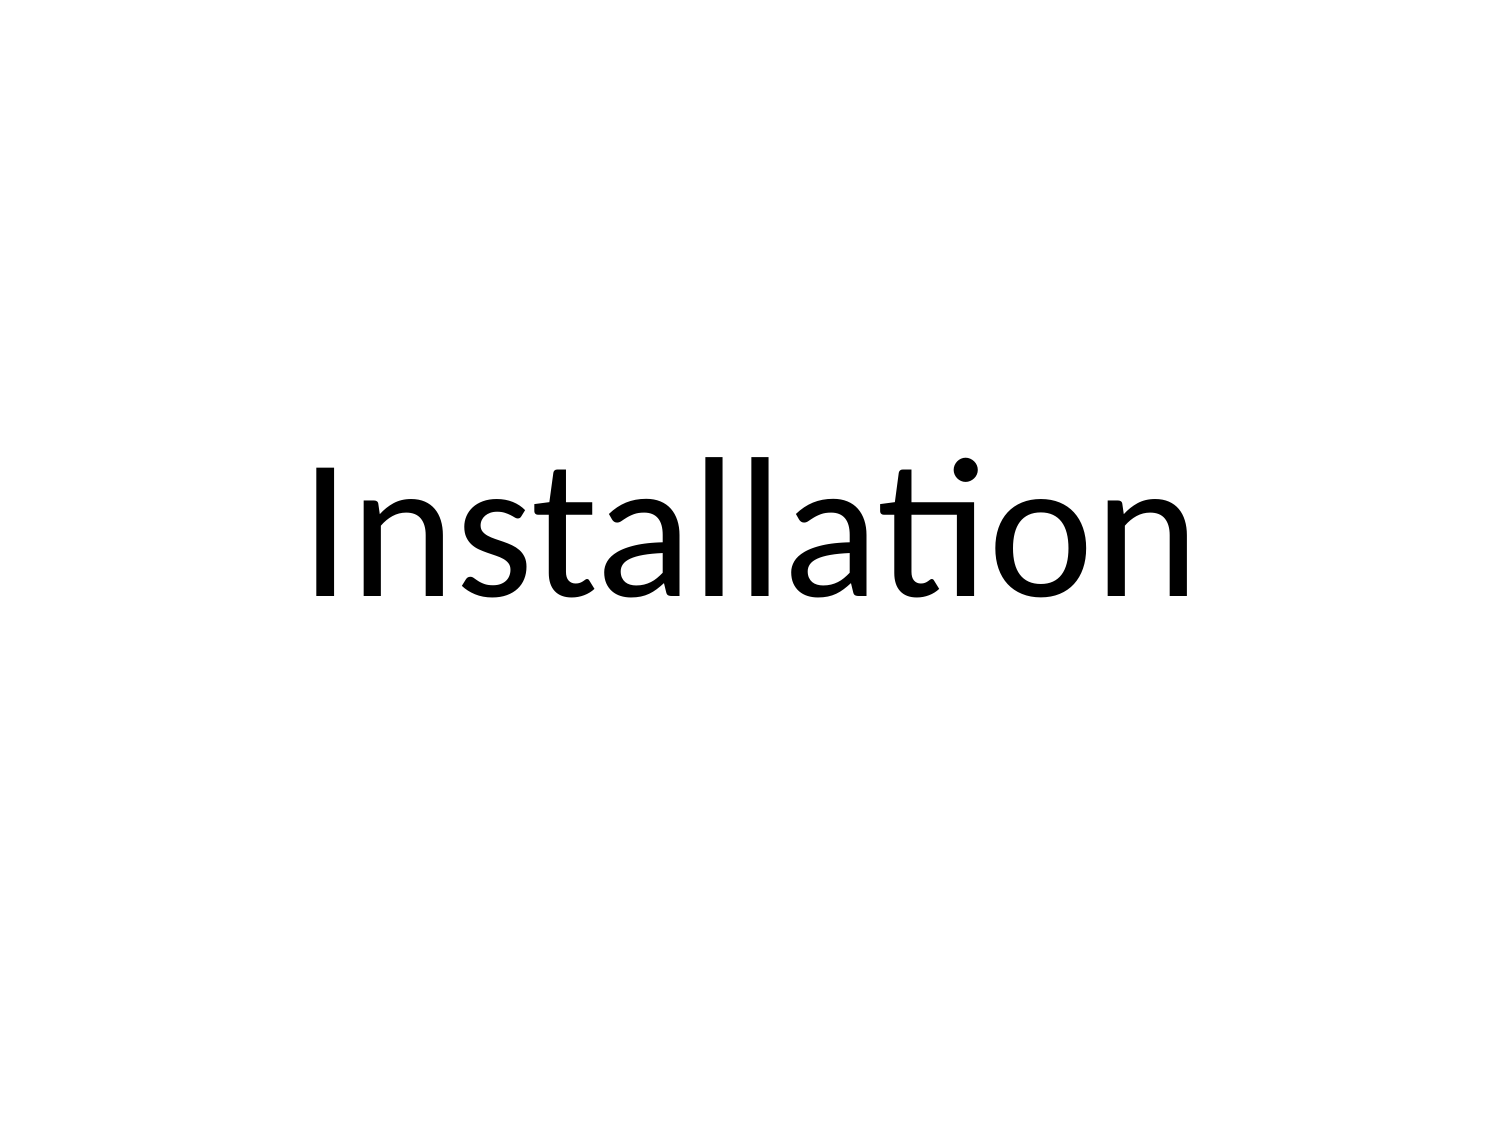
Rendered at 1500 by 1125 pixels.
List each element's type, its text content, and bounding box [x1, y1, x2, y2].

title Installation [75, 45, 1425, 988]
